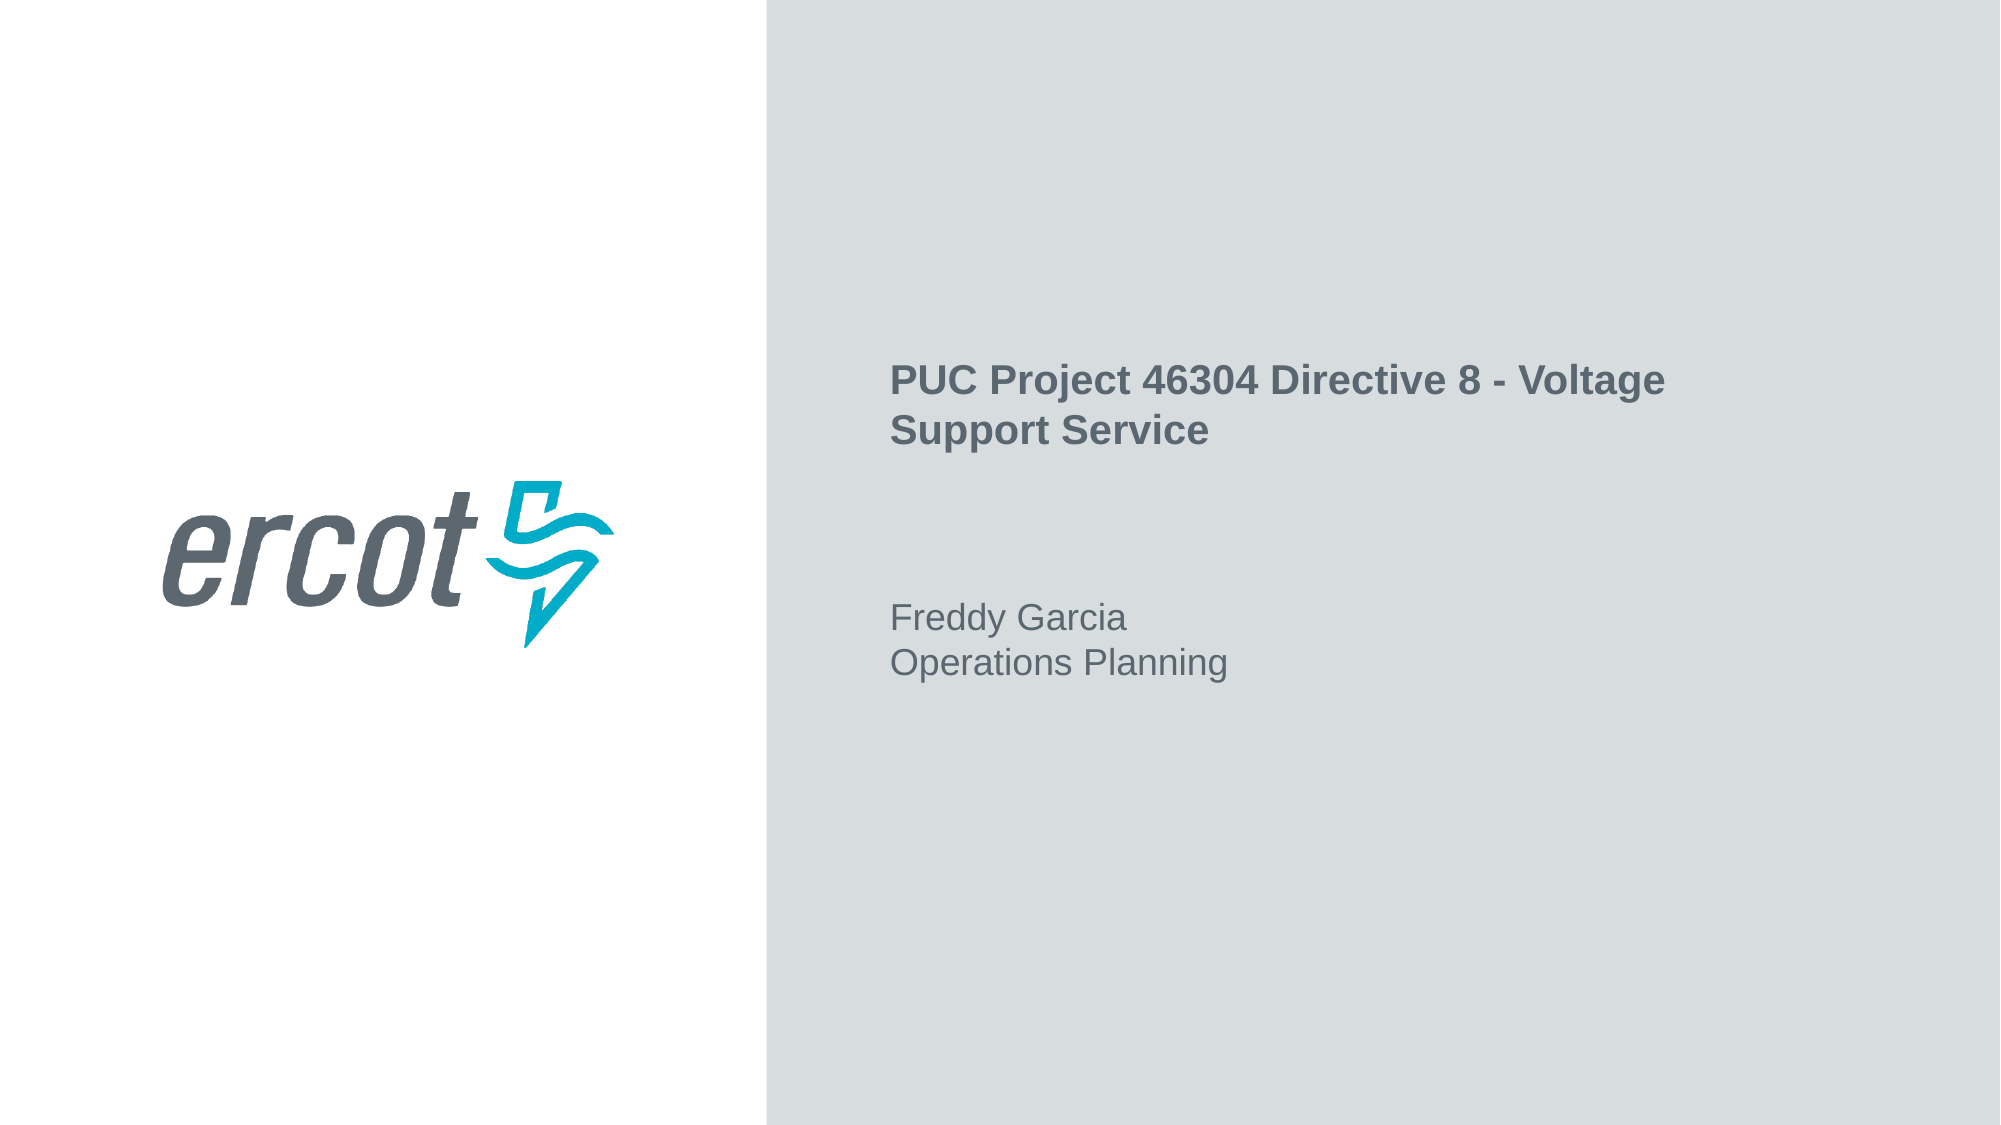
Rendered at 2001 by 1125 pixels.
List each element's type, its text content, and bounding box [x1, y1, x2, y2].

text_box PUC Project 46304 Directive 8 - Voltage Support Service Freddy Garcia Operations Planning [875, 345, 1802, 781]
picture [153, 471, 622, 654]
